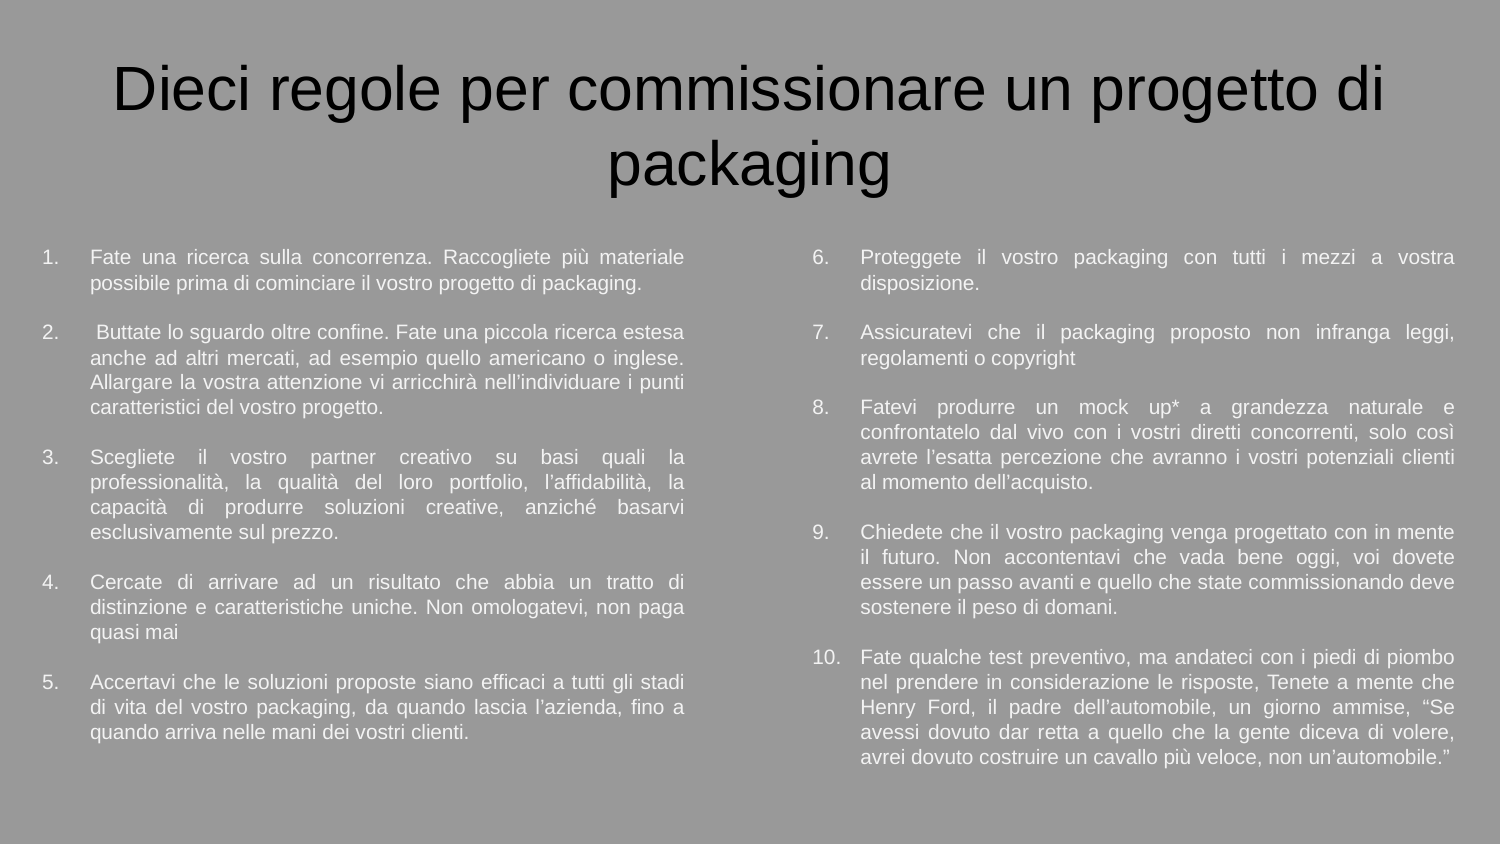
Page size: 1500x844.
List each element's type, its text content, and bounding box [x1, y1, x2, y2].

title Dieci regole per commissionare un progetto di packaging [51, 53, 1449, 214]
subtitle Fate una ricerca sulla concorrenza. Raccogliete più materiale possibile prima di cominciare il vostro progetto di packaging. Buttate lo sguardo oltre confine. Fate una piccola ricerca estesa anche ad altri mercati, ad esempio quello americano o inglese. Allargare la vostra attenzione vi arricchirà nell’individuare i punti caratteristici del vostro progetto. Scegliete il vostro partner creativo su basi quali la professionalità, la qualità del loro portfolio, l’affidabilità, la capacità di produrre soluzioni creative, anziché basarvi esclusivamente sul prezzo. Cercate di arrivare ad un risultato che abbia un tratto di distinzione e caratteristiche uniche. Non omologatevi, non paga quasi mai Accertavi che le soluzioni proposte siano efficaci a tutti gli stadi di vita del vostro packaging, da quando lascia l’azienda, fino a quando arriva nelle mani dei vostri clienti. [0, 229, 700, 805]
subtitle Proteggete il vostro packaging con tutti i mezzi a vostra disposizione. Assicuratevi che il packaging proposto non infranga leggi, regolamenti o copyright Fatevi produrre un mock up* a grandezza naturale e confrontatelo dal vivo con i vostri diretti concorrenti, solo così avrete l’esatta percezione che avranno i vostri potenziali clienti al momento dell’acquisto. Chiedete che il vostro packaging venga progettato con in mente il futuro. Non accontentavi che vada bene oggi, voi dovete essere un passo avanti e quello che state commissionando deve sostenere il peso di domani. Fate qualche test preventivo, ma andateci con i piedi di piombo nel prendere in considerazione le risposte, Tenete a mente che Henry Ford, il padre dell’automobile, un giorno ammise, “Se avessi dovuto dar retta a quello che la gente diceva di volere, avrei dovuto costruire un cavallo più veloce, non un’automobile.” [770, 229, 1471, 805]
